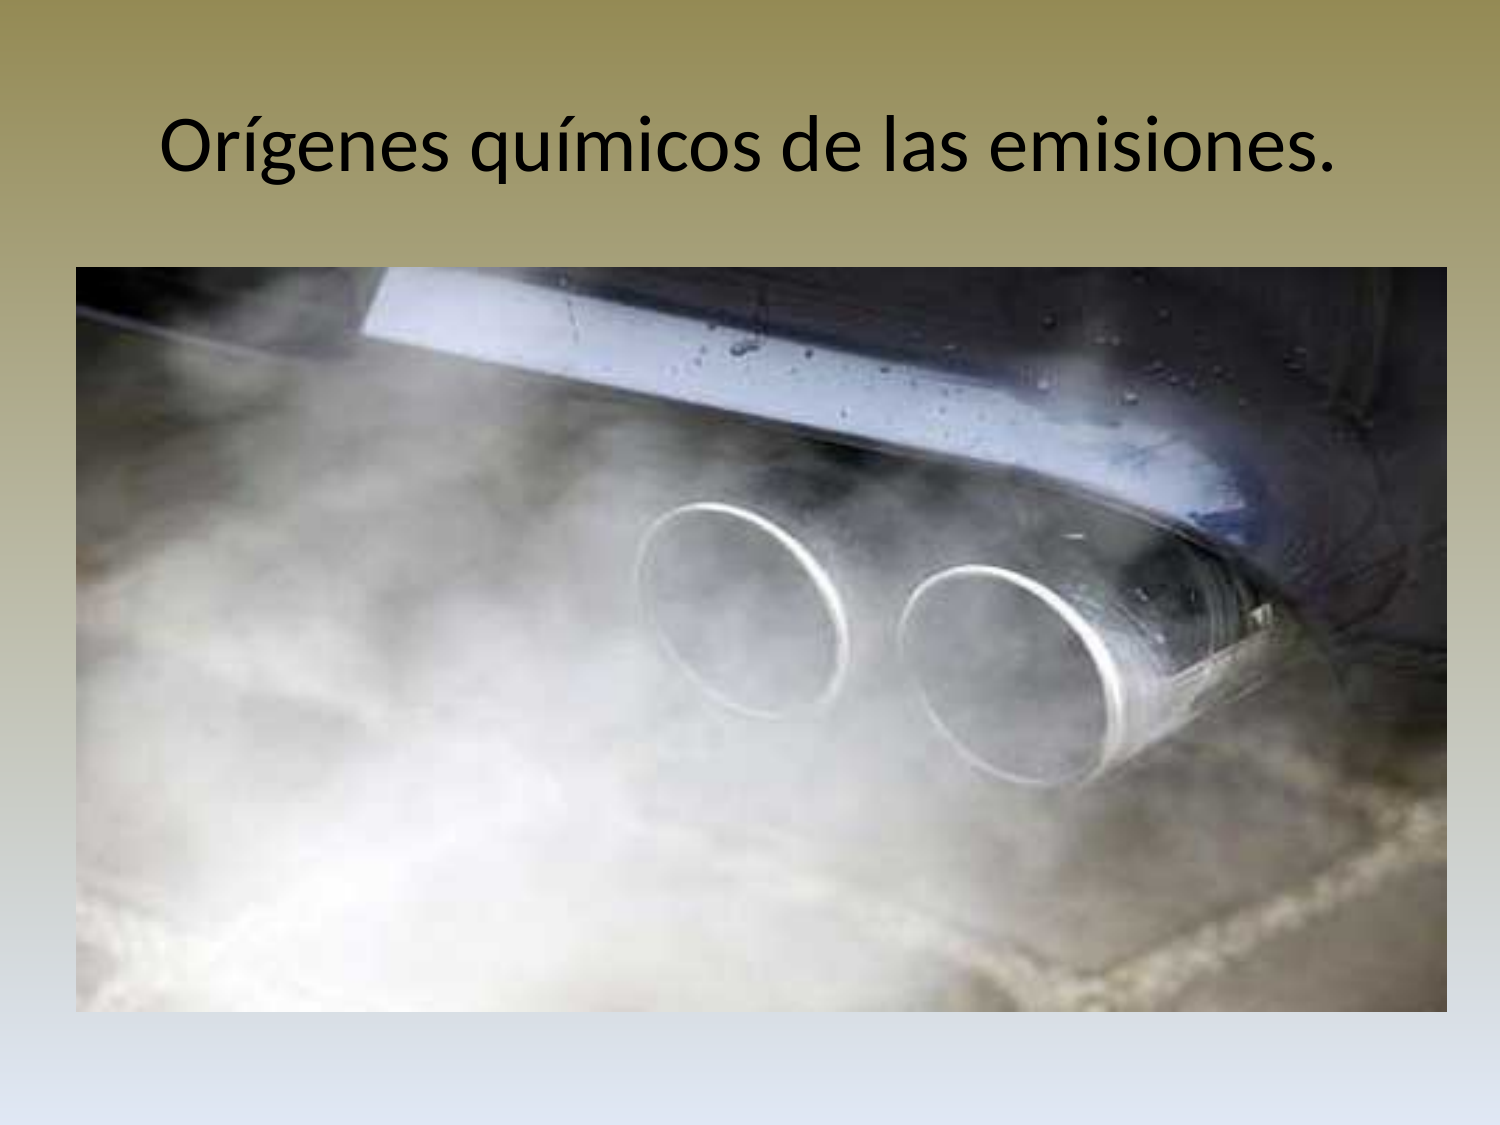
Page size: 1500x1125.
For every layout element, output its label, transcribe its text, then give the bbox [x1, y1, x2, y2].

title Orígenes químicos de las emisiones. [75, 45, 1425, 233]
picture [76, 266, 1448, 1012]
